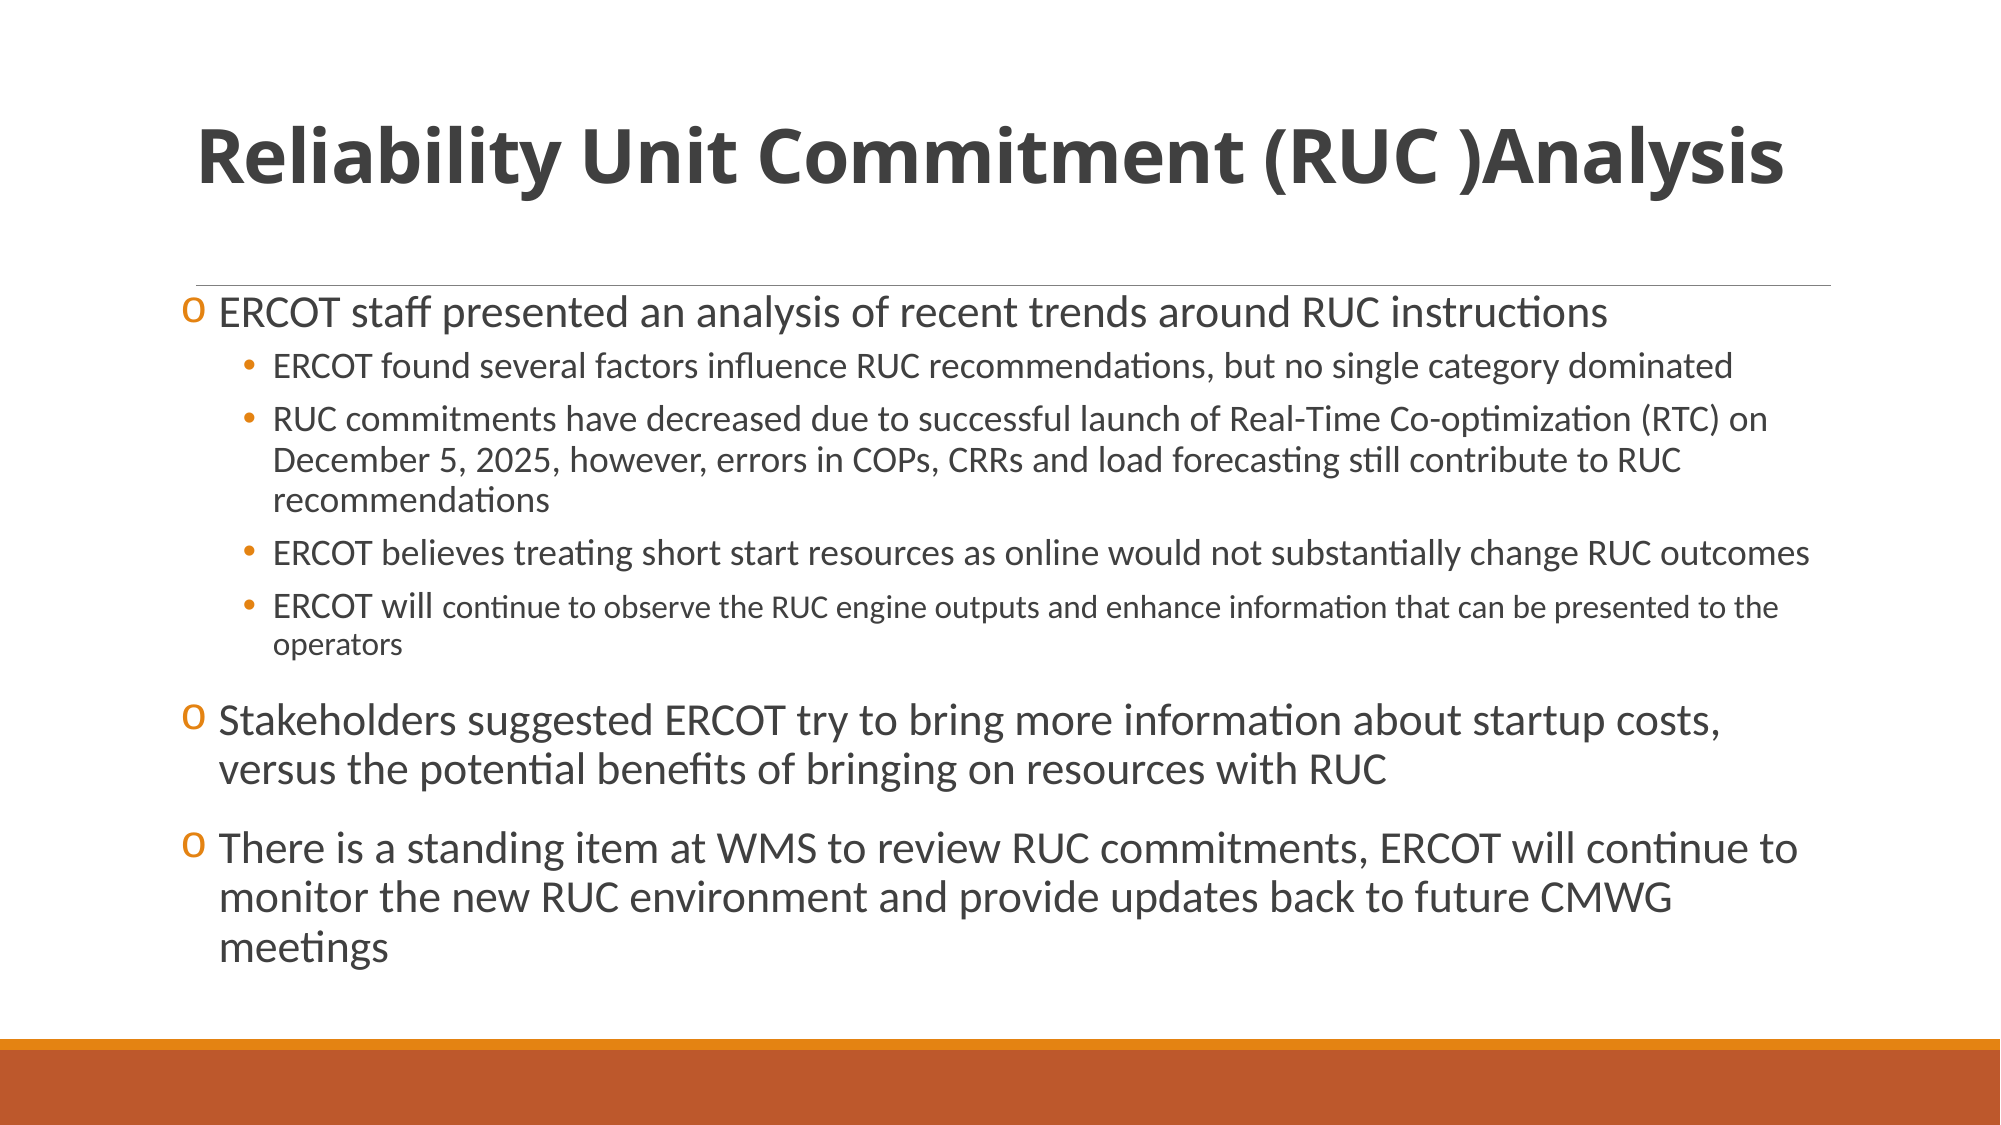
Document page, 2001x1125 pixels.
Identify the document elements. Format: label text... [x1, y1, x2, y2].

list ERCOT staff presented an analysis of recent trends around RUC instructions ERCOT found several factors influence RUC recommendations, but no single category dominated RUC commitments have decreased due to successful launch of Real-Time Co-optimization (RTC) on December 5, 2025, however, errors in COPs, CRRs and load forecasting still contribute to RUC recommendations ERCOT believes treating short start resources as online would not substantially change RUC outcomes ERCOT will continue to observe the RUC engine outputs and enhance information that can be presented to the operators Stakeholders suggested ERCOT try to bring more information about startup costs, versus the potential benefits of bringing on resources with RUC There is a standing item at WMS to review RUC commitments, ERCOT will continue to monitor the new RUC environment and provide updates back to future CMWG meetings [180, 280, 1830, 1015]
title Reliability Unit Commitment (RUC )Analysis [180, 47, 1830, 207]
